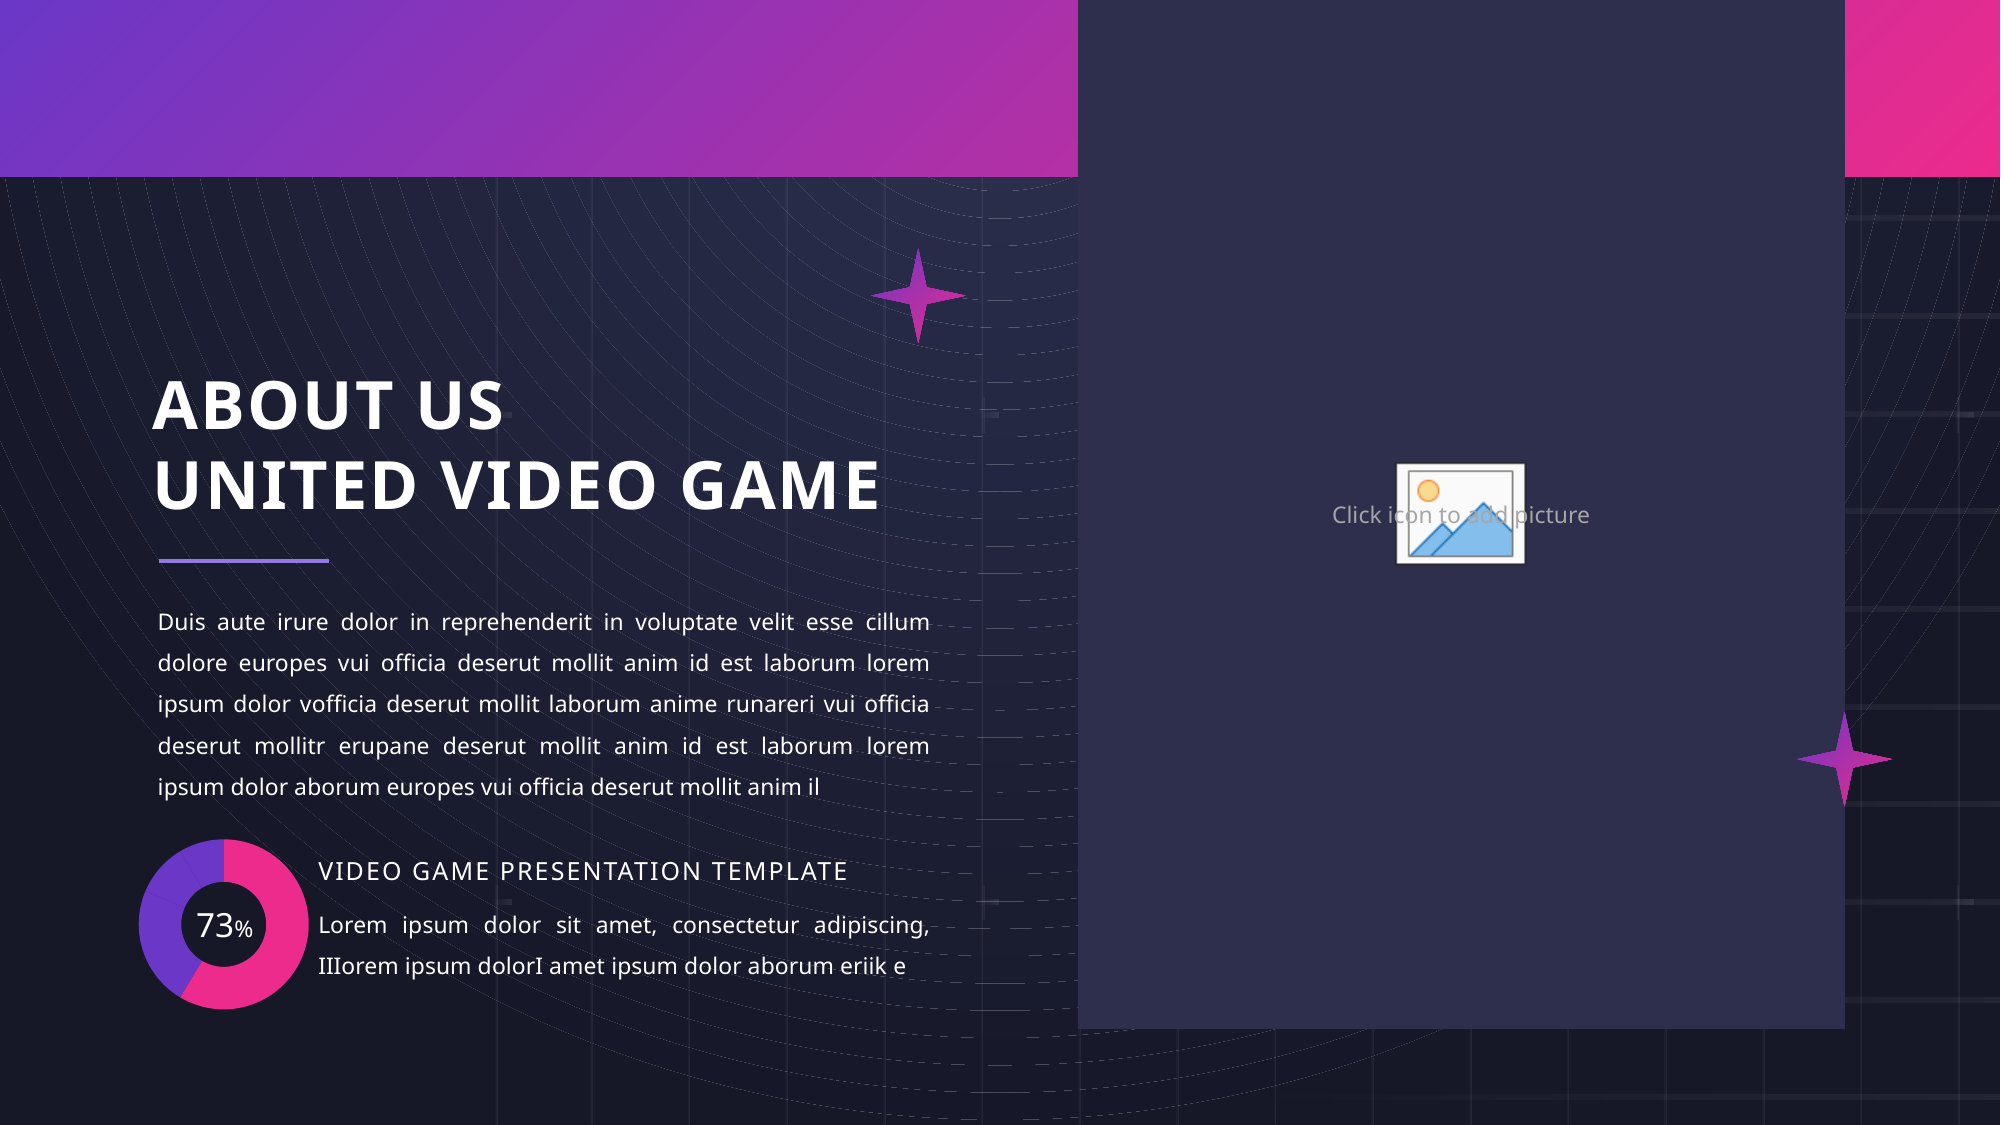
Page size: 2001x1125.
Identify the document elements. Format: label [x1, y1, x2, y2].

picture [1078, 0, 1845, 1029]
text_box [1845, 0, 2000, 178]
text_box [1845, 712, 1892, 807]
text_box [871, 248, 966, 343]
text_box [0, 0, 1078, 178]
text_box [92, 355, 1000, 1014]
